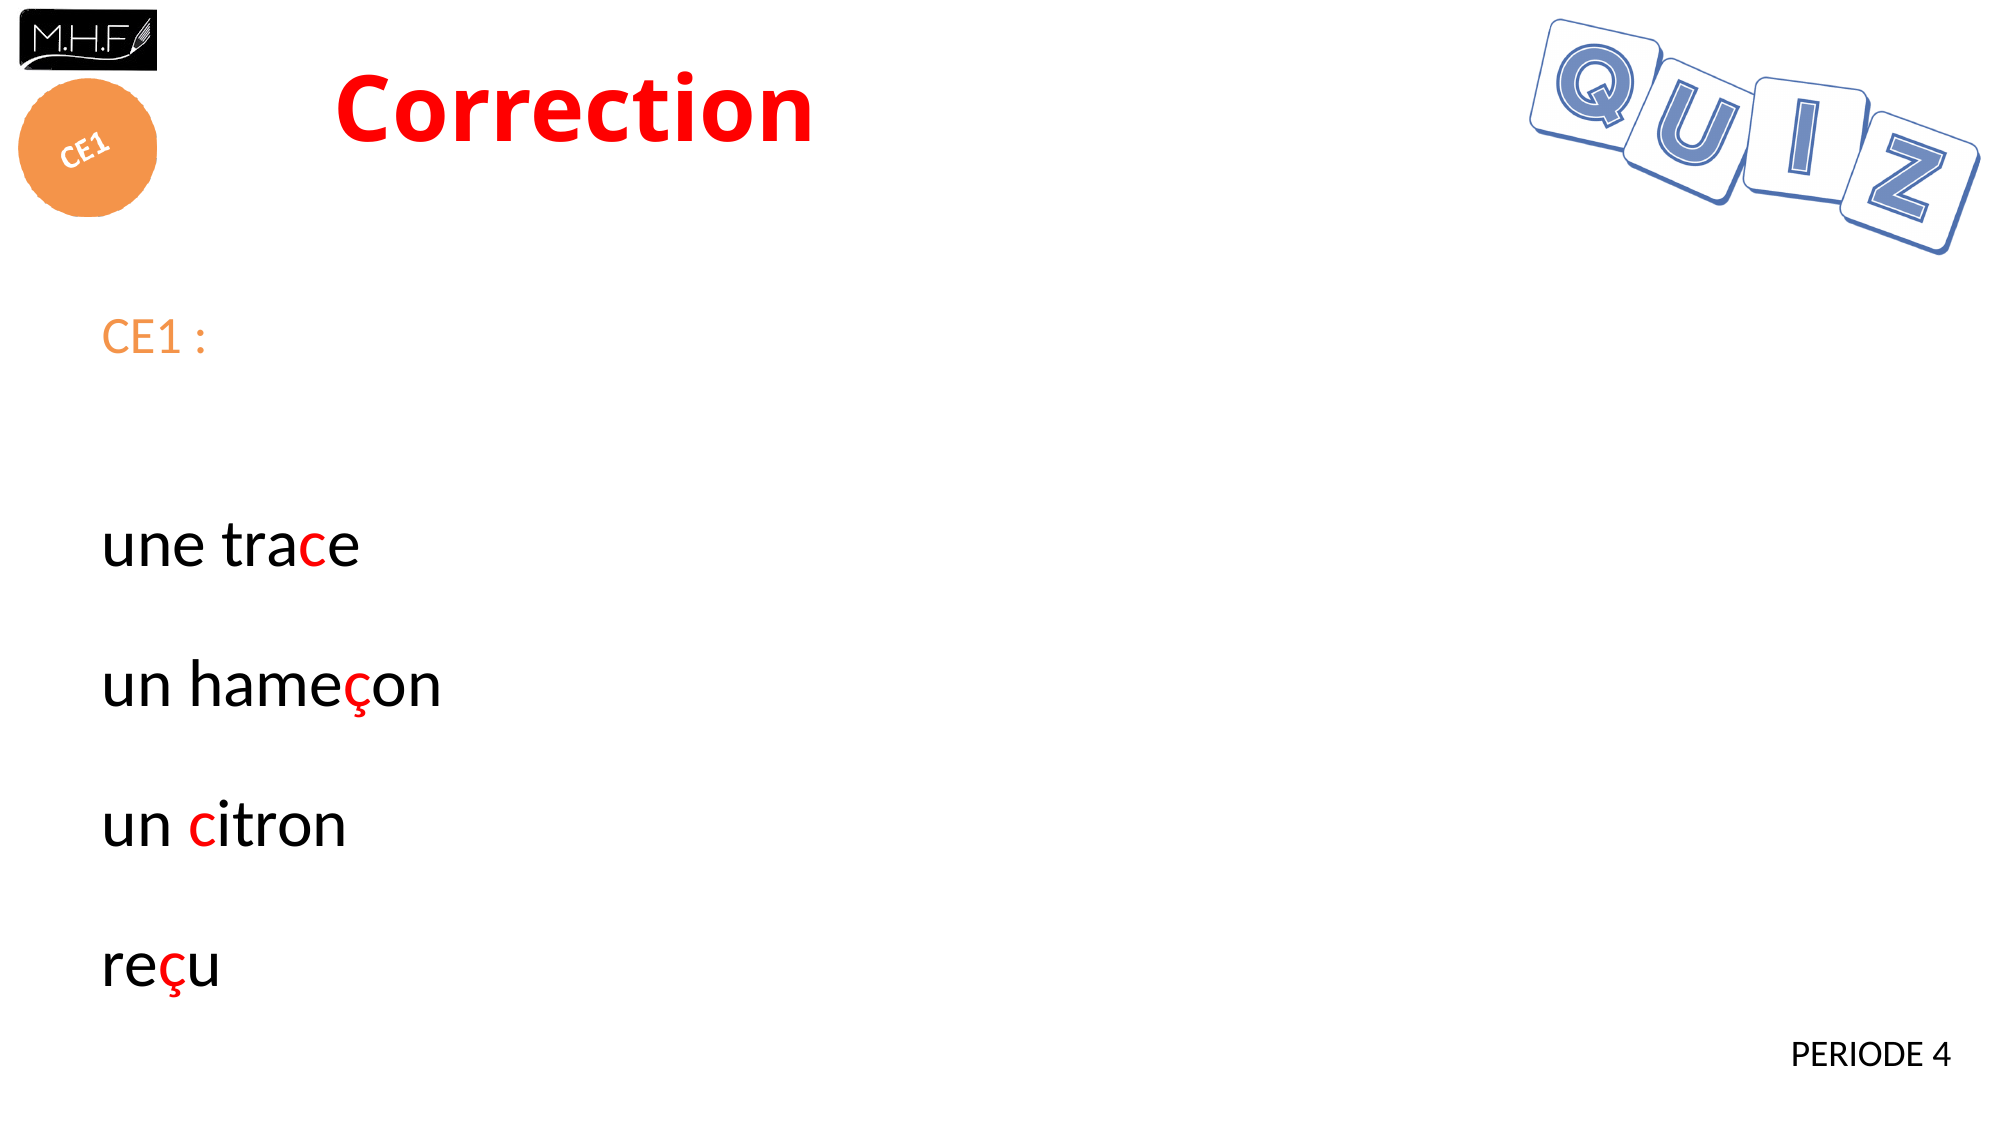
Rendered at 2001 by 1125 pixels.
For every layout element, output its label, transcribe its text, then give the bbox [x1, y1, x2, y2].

list CE1 : une trace un hameçon un citron reçu [86, 300, 897, 1015]
picture [1527, 24, 1978, 250]
title Correction [318, 3, 1865, 221]
picture [16, 7, 157, 74]
text_box PERIODE 4 [1362, 1021, 1967, 1125]
picture [18, 78, 157, 218]
